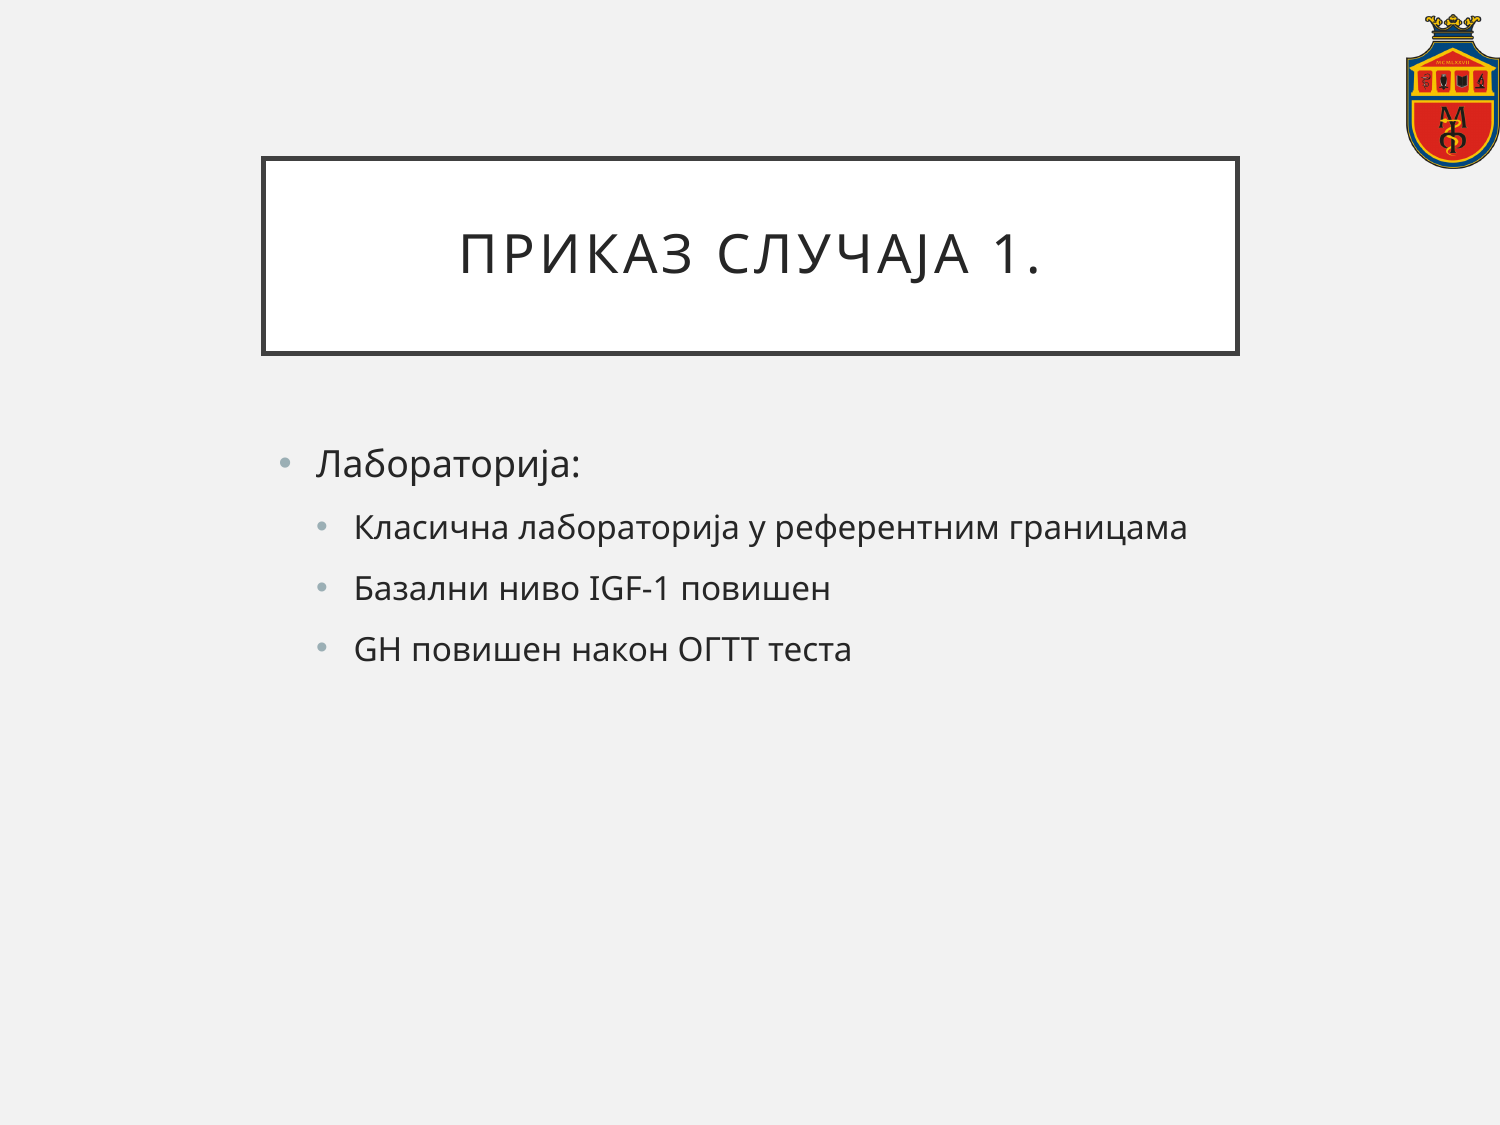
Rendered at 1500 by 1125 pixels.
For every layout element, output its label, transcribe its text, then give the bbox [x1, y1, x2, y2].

picture [1406, 14, 1500, 169]
title Приказ случаја 1. [261, 156, 1240, 356]
list Лабораторија: Класична лабораторија у референтним границама Базални ниво IGF-1 повишен GH повишен након ОГТТ теста [263, 432, 1238, 942]
